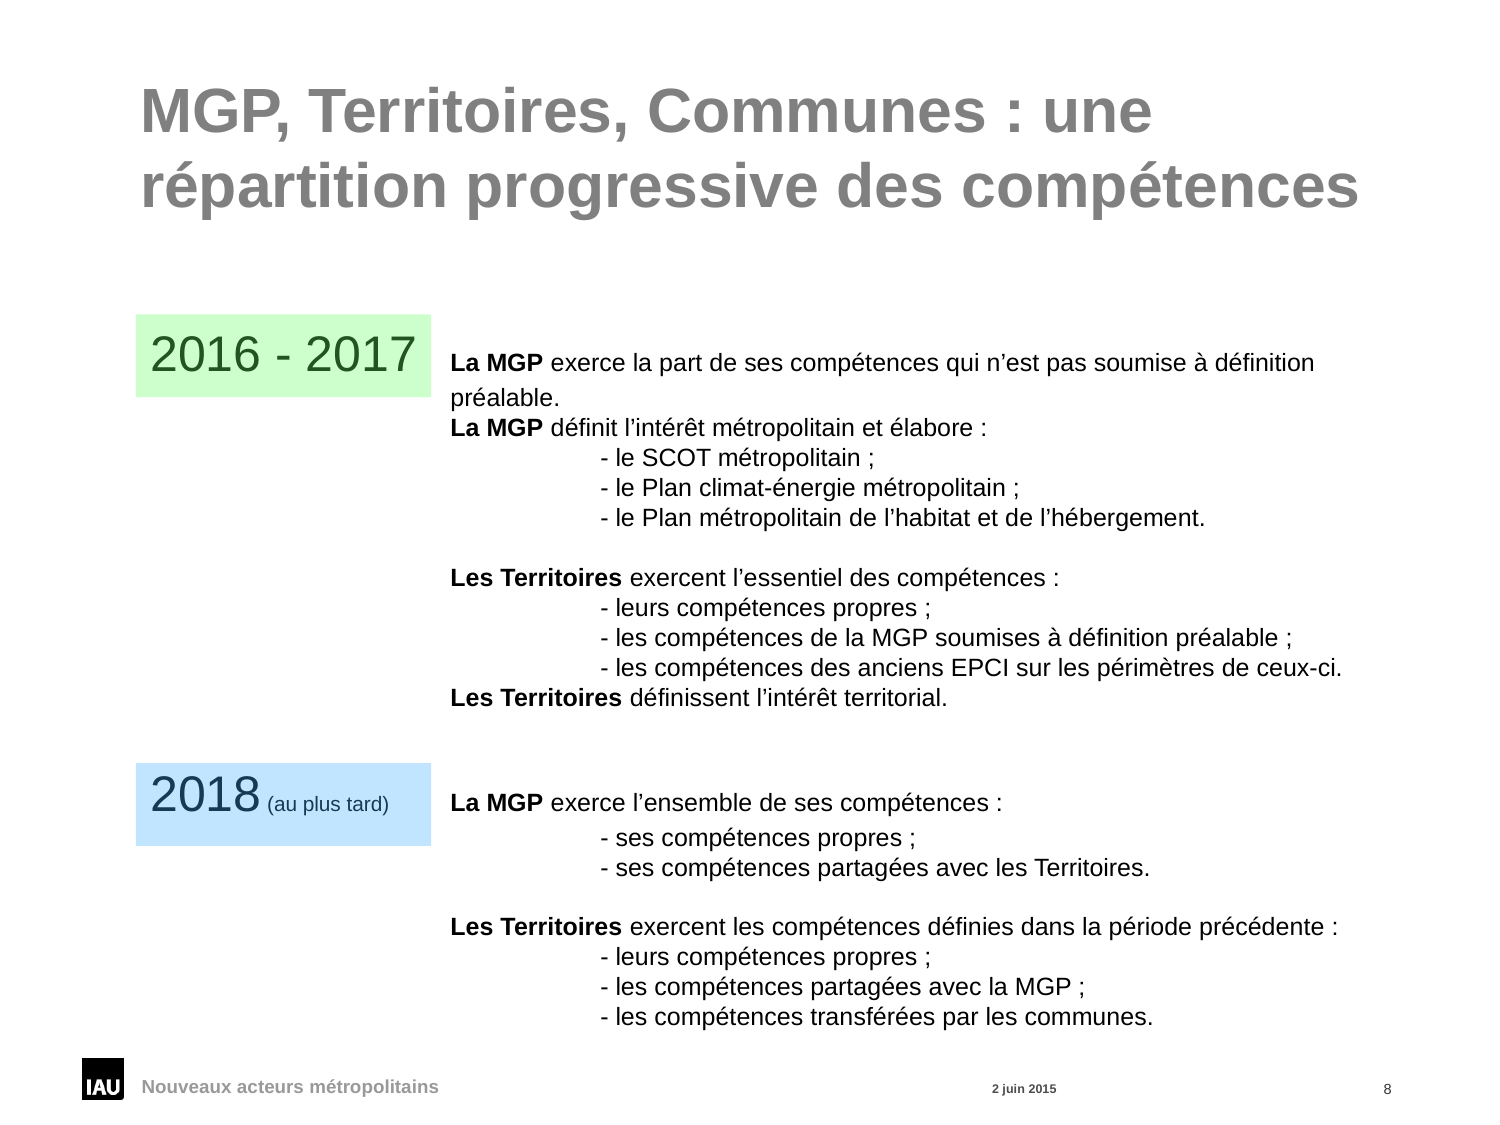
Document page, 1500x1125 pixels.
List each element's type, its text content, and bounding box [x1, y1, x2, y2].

picture [82, 1058, 124, 1100]
text_box [135, 763, 432, 846]
title MGP, Territoires, Communes : une répartition progressive des compétences [125, 62, 1436, 150]
footer 2 juin 2015 [974, 1088, 1362, 1106]
text_box 2016 - 2017 La MGP exerce la part de ses compétences qui n’est pas soumise à définition préalable. La MGP définit l’intérêt métropolitain et élabore : - le SCOT métropolitain ; - le Plan climat-énergie métropolitain ; - le Plan métropolitain de l’habitat et de l’hébergement. Les Territoires exercent l’essentiel des compétences : - leurs compétences propres ; - les compétences de la MGP soumises à définition préalable ; - les compétences des anciens EPCI sur les périmètres de ceux-ci. Les Territoires définissent l’intérêt territorial. 2018 (au plus tard) La MGP exerce l’ensemble de ses compétences : - ses compétences propres ; - ses compétences partagées avec les Territoires. Les Territoires exercent les compétences définies dans la période précédente : - leurs compétences propres ; - les compétences partagées avec la MGP ; - les compétences transférées par les communes. [135, 314, 1388, 1088]
slide_number Nouveaux acteurs métropolitains [123, 1070, 974, 1106]
text_box [135, 314, 432, 398]
